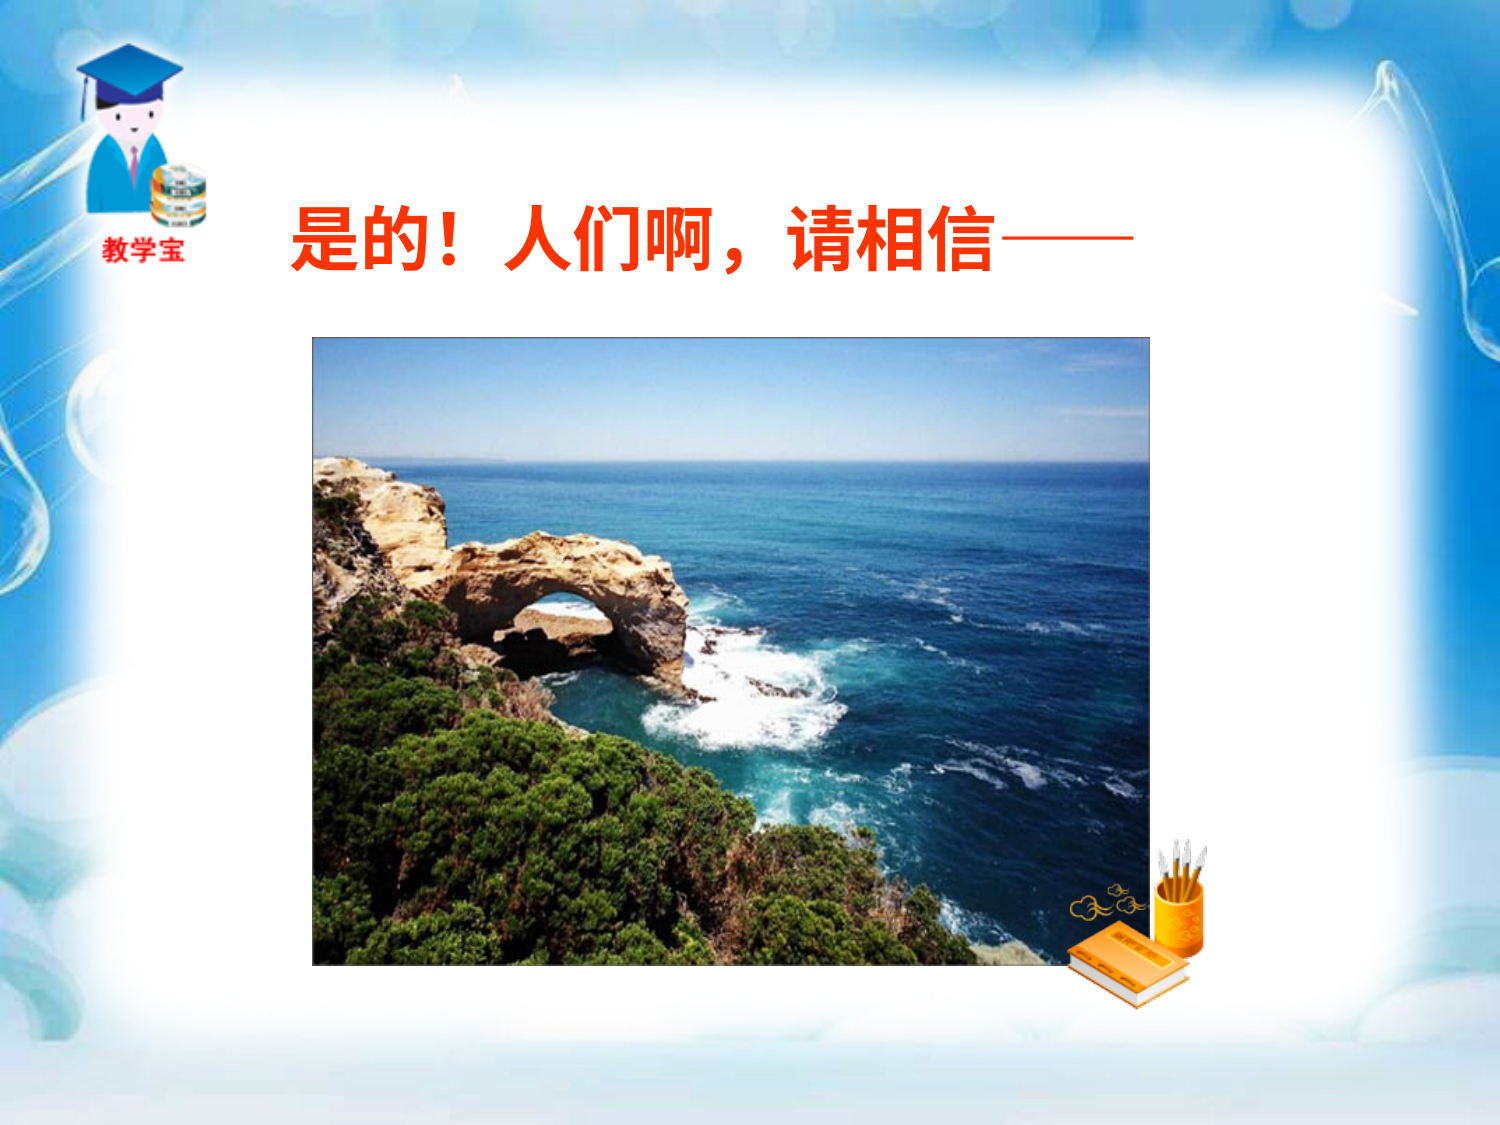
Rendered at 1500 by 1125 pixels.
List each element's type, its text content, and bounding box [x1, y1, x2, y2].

picture [0, 0, 1500, 1125]
text_box 是的！人们啊，请相信—— [274, 187, 1365, 288]
